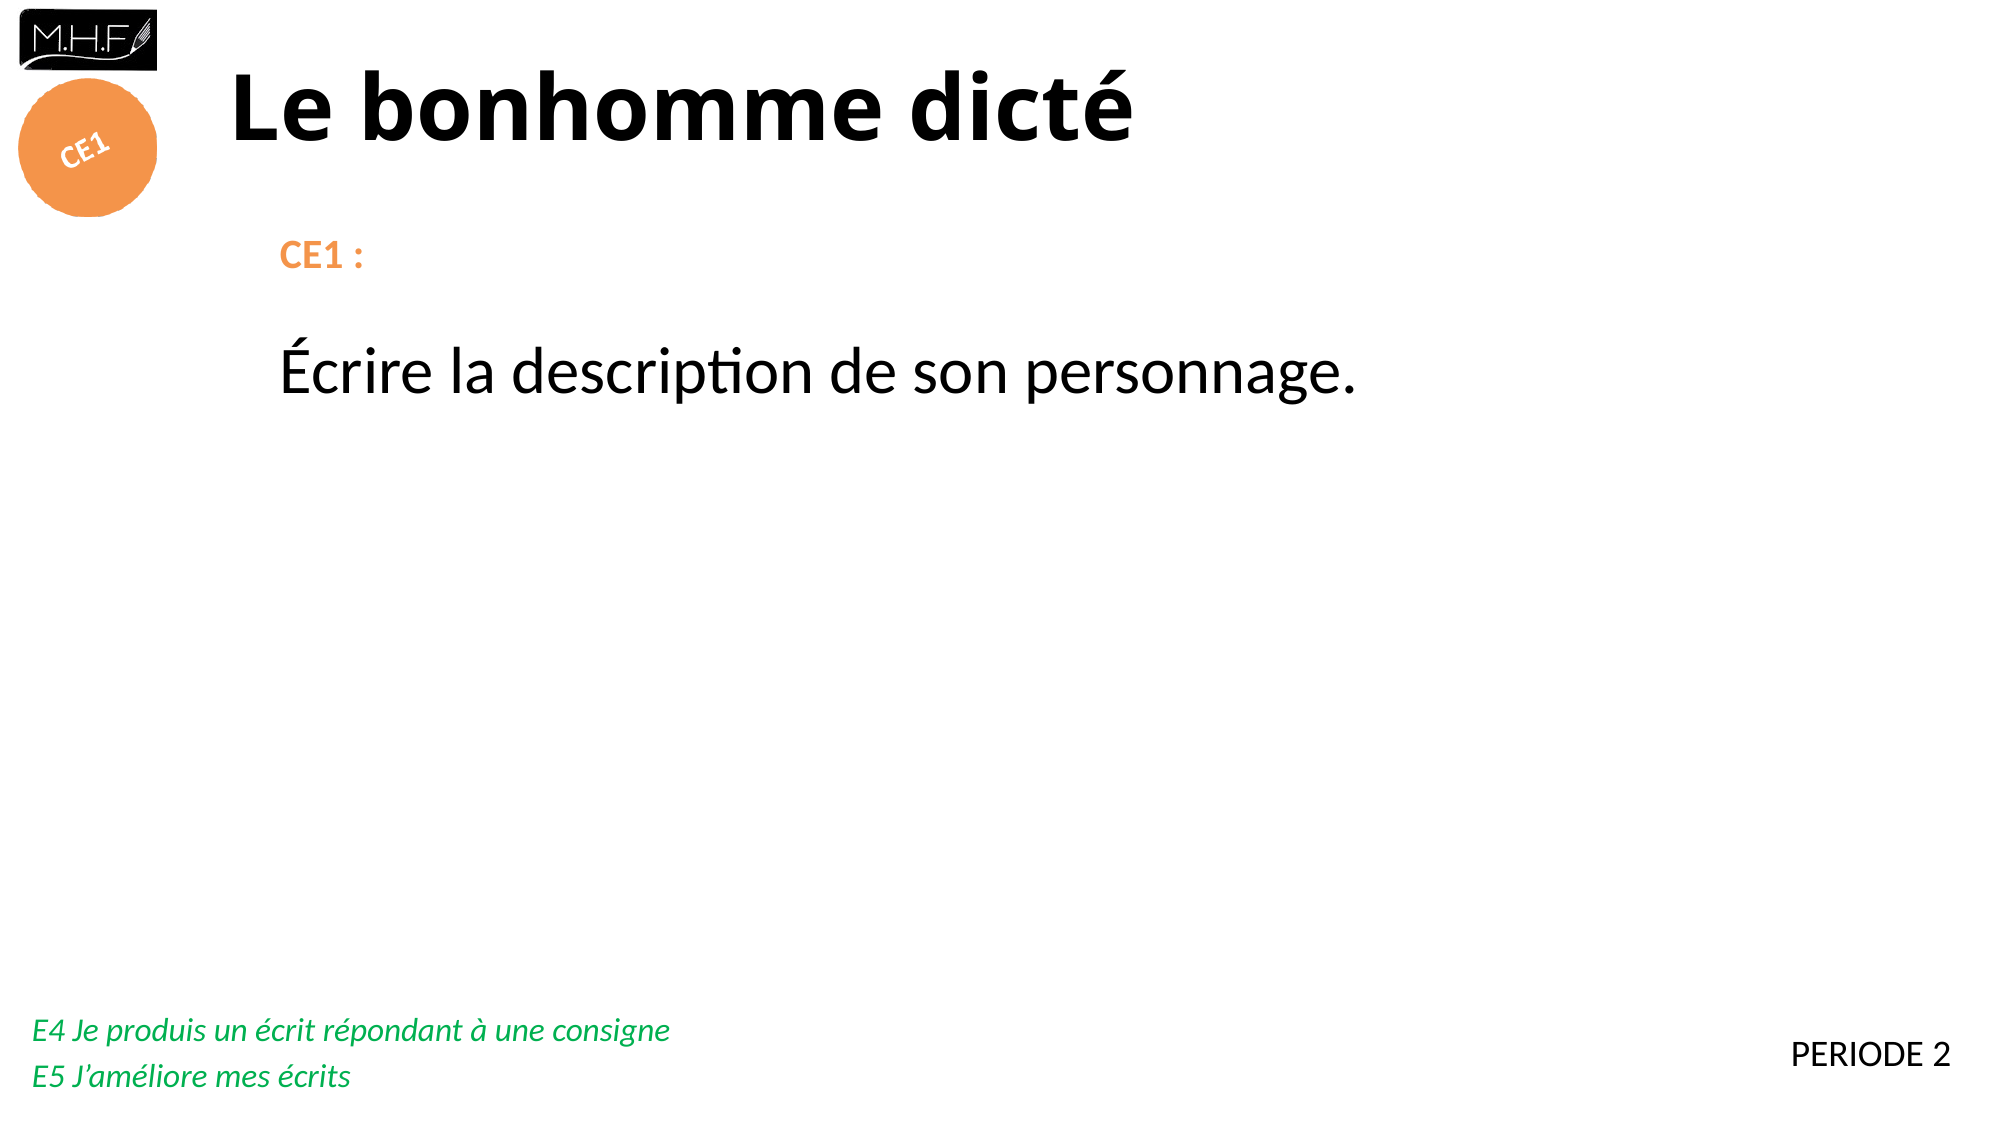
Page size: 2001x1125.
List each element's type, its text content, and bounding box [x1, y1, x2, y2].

text_box PERIODE 2 [1362, 1021, 1967, 1082]
text_box E4 Je produis un écrit répondant à une consigne E5 J’améliore mes écrits [17, 1000, 1017, 1102]
text_box CE1 : Écrire la description de son personnage. [265, 220, 1644, 464]
title Le bonhomme dicté [213, 1, 1863, 220]
picture [16, 7, 157, 74]
picture [18, 78, 157, 218]
